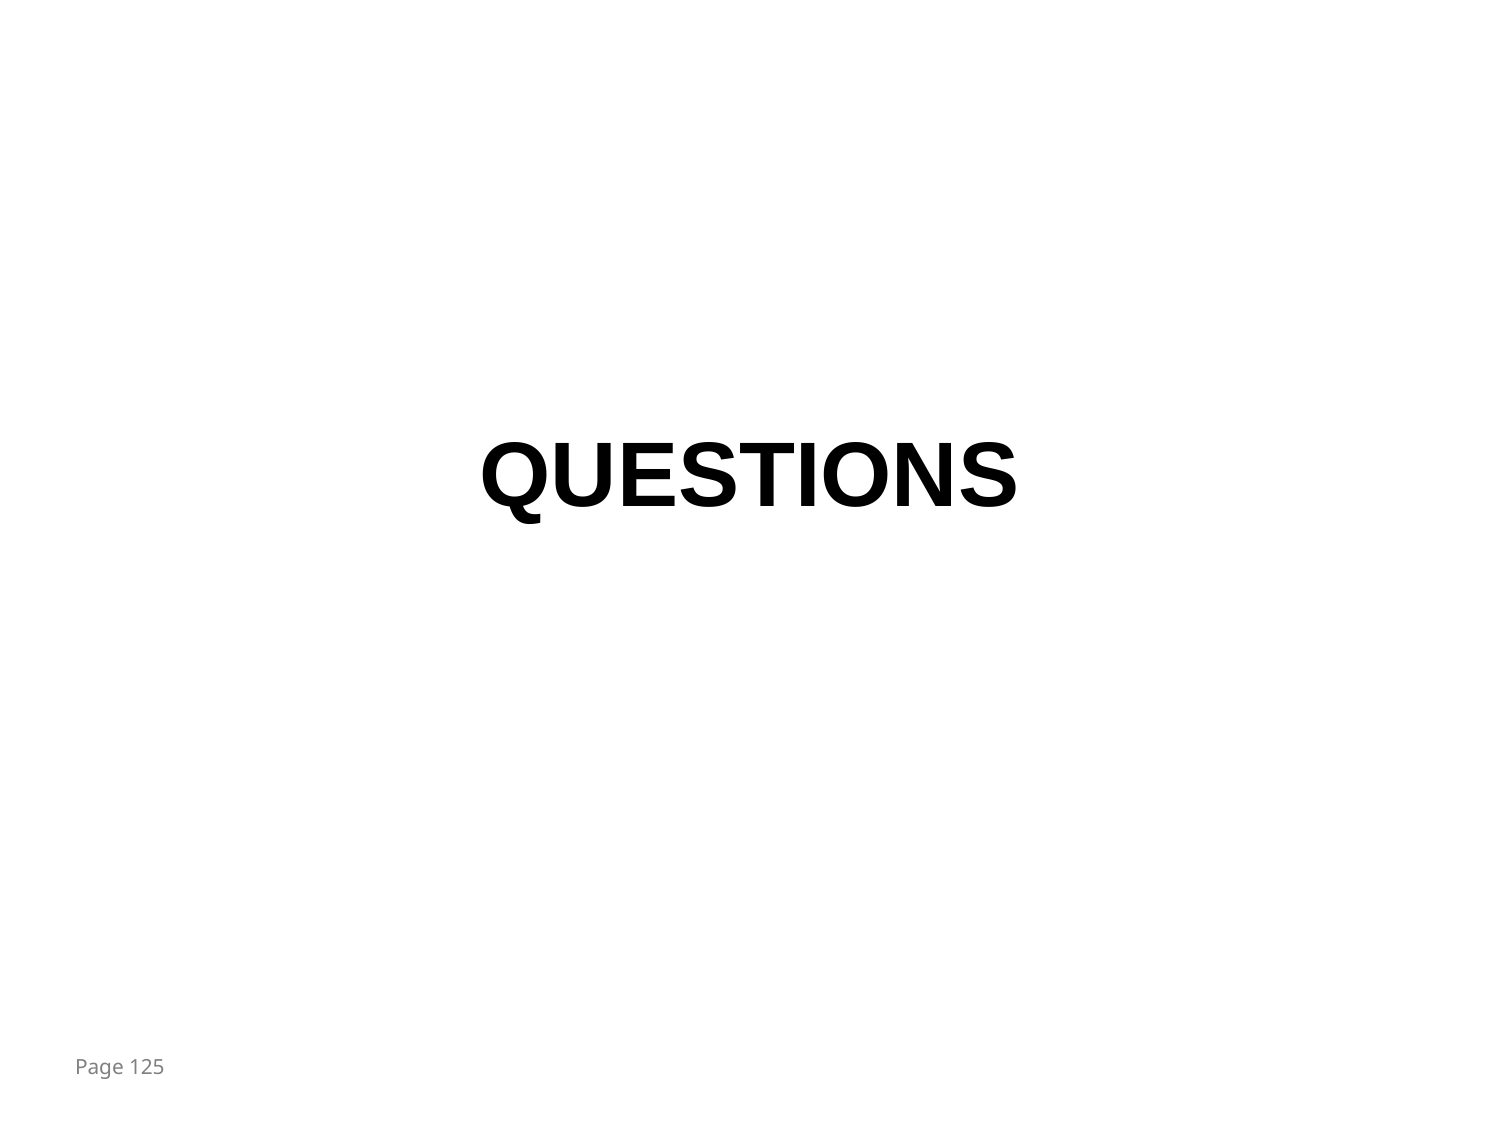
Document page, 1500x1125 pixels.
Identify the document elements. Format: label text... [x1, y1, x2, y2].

title QUESTIONS [112, 349, 1388, 591]
